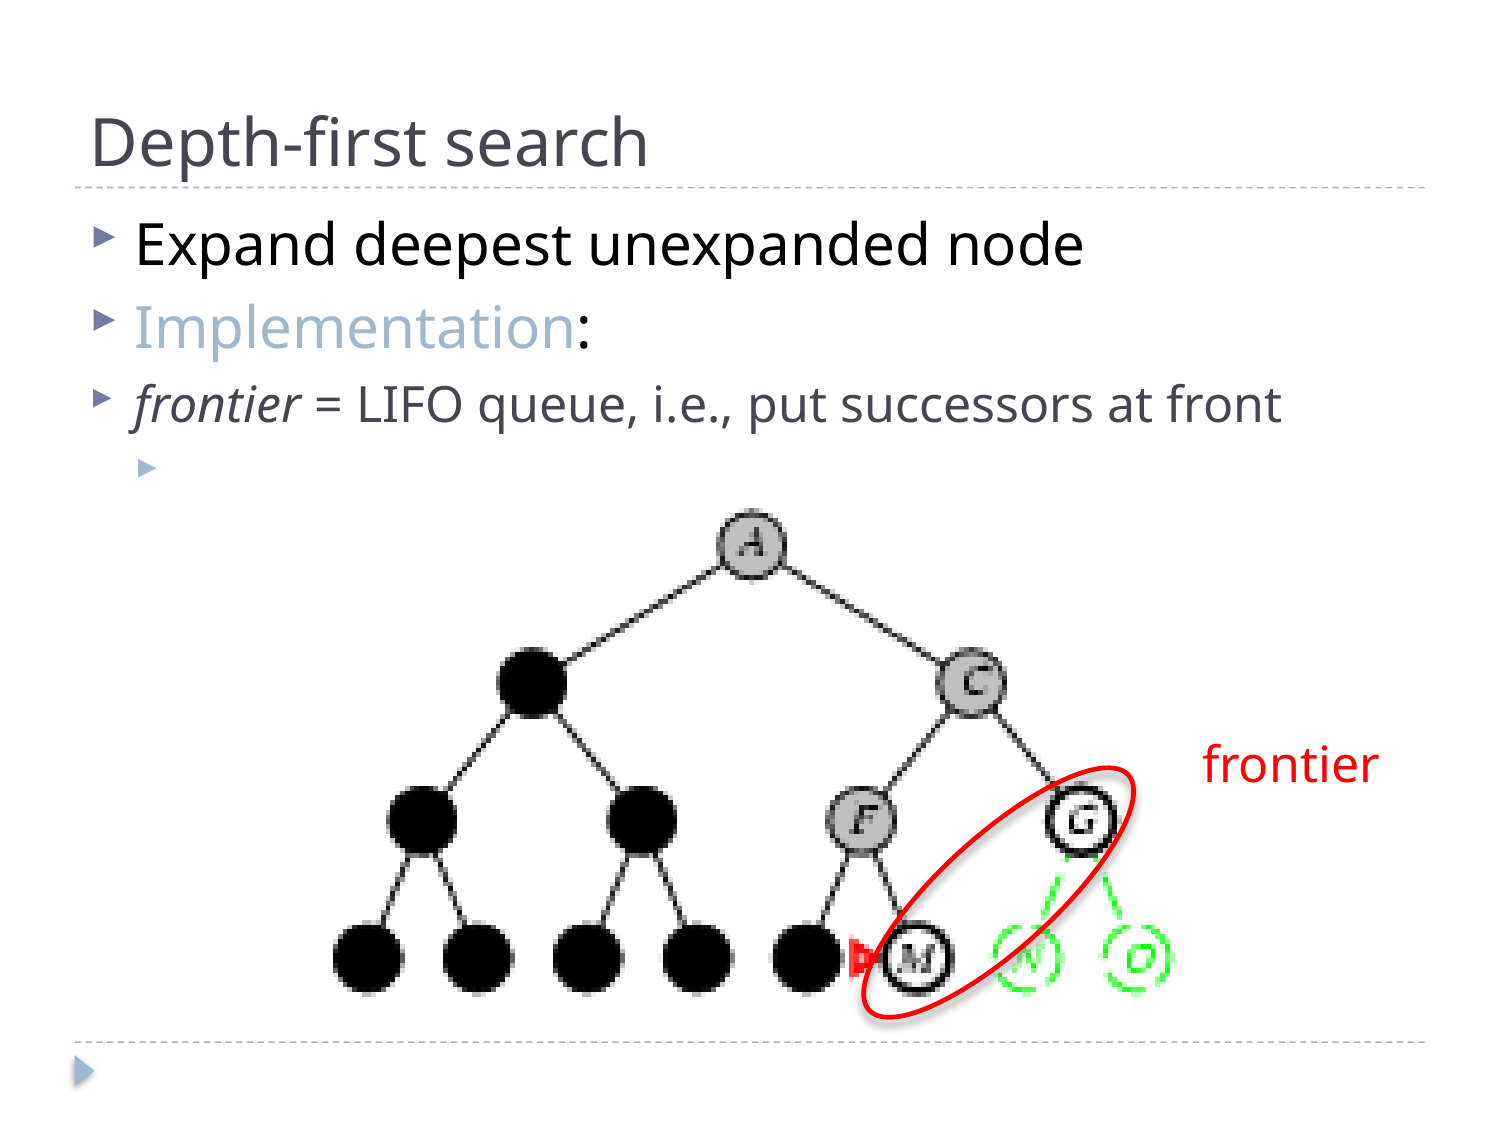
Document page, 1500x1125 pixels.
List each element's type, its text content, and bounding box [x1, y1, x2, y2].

list Expand deepest unexpanded node Implementation: frontier = LIFO queue, i.e., put successors at front [75, 200, 1425, 1006]
text_box frontier [1187, 724, 1425, 800]
picture [324, 499, 1176, 997]
title Depth-first search [75, 24, 1425, 188]
text_box [867, 1010, 925, 1019]
